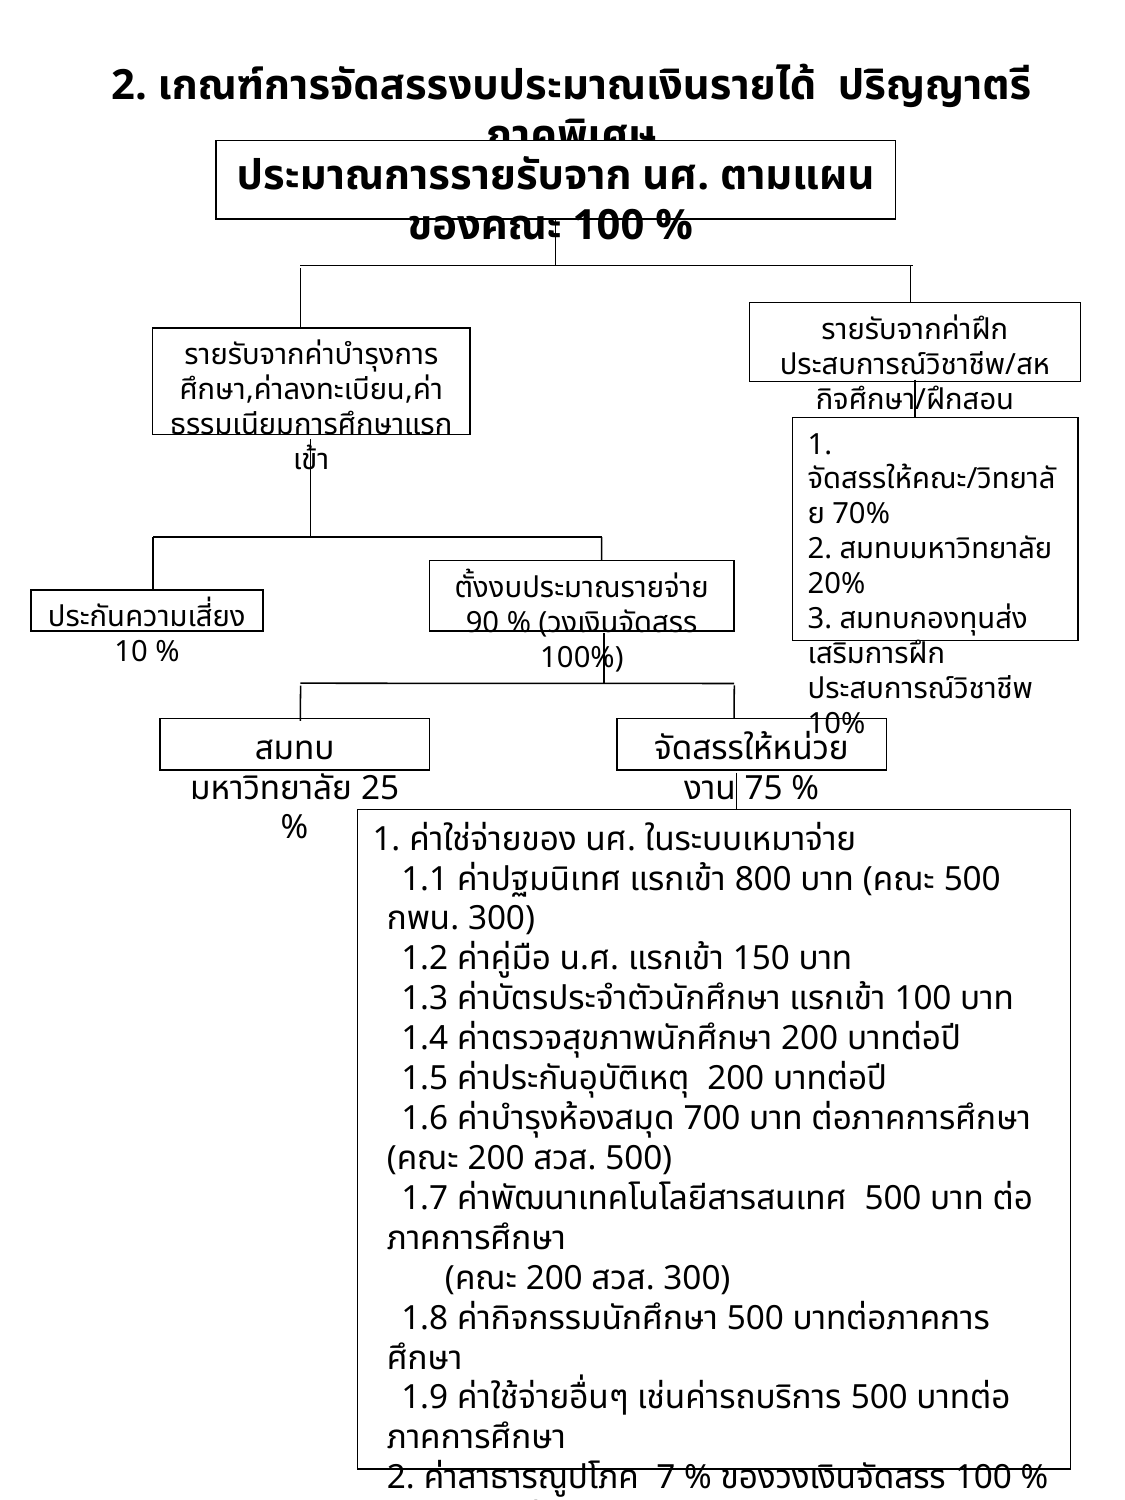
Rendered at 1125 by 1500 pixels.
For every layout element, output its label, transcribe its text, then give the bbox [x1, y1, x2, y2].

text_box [30, 140, 1081, 1470]
text_box 2. เกณฑ์การจัดสรรงบประมาณเงินรายได้ ปริญญาตรี ภาคพิเศษ [81, 0, 1061, 139]
